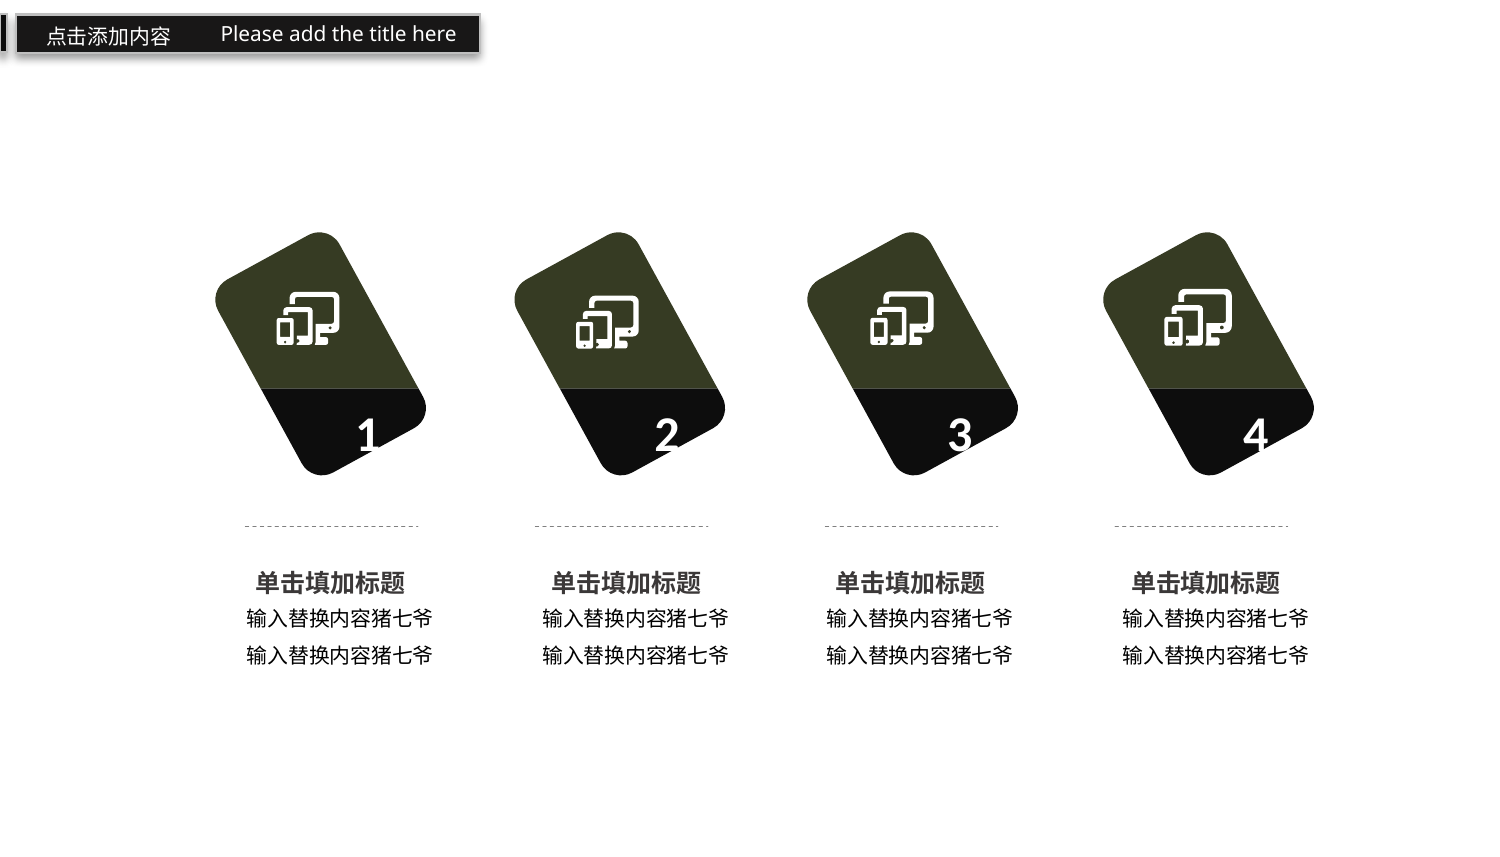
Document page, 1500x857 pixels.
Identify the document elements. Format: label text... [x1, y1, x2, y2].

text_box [1103, 232, 1314, 476]
text_box [15, 13, 481, 54]
text_box [0, 13, 8, 53]
text_box 单击填加标题 [523, 561, 730, 598]
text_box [807, 232, 1018, 476]
text_box 单击填加标题 [1103, 561, 1309, 598]
text_box 输入替换内容猪七爷 输入替换内容猪七爷 [179, 597, 474, 676]
text_box 输入替换内容猪七爷 输入替换内容猪七爷 [758, 597, 1054, 676]
text_box 输入替换内容猪七爷 输入替换内容猪七爷 [1054, 597, 1377, 676]
text_box 输入替换内容猪七爷 输入替换内容猪七爷 [474, 597, 758, 676]
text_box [215, 232, 426, 476]
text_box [514, 232, 726, 476]
text_box Please add the title here [205, 12, 472, 53]
text_box 单击填加标题 [227, 561, 434, 598]
text_box 单击填加标题 [807, 561, 1014, 598]
